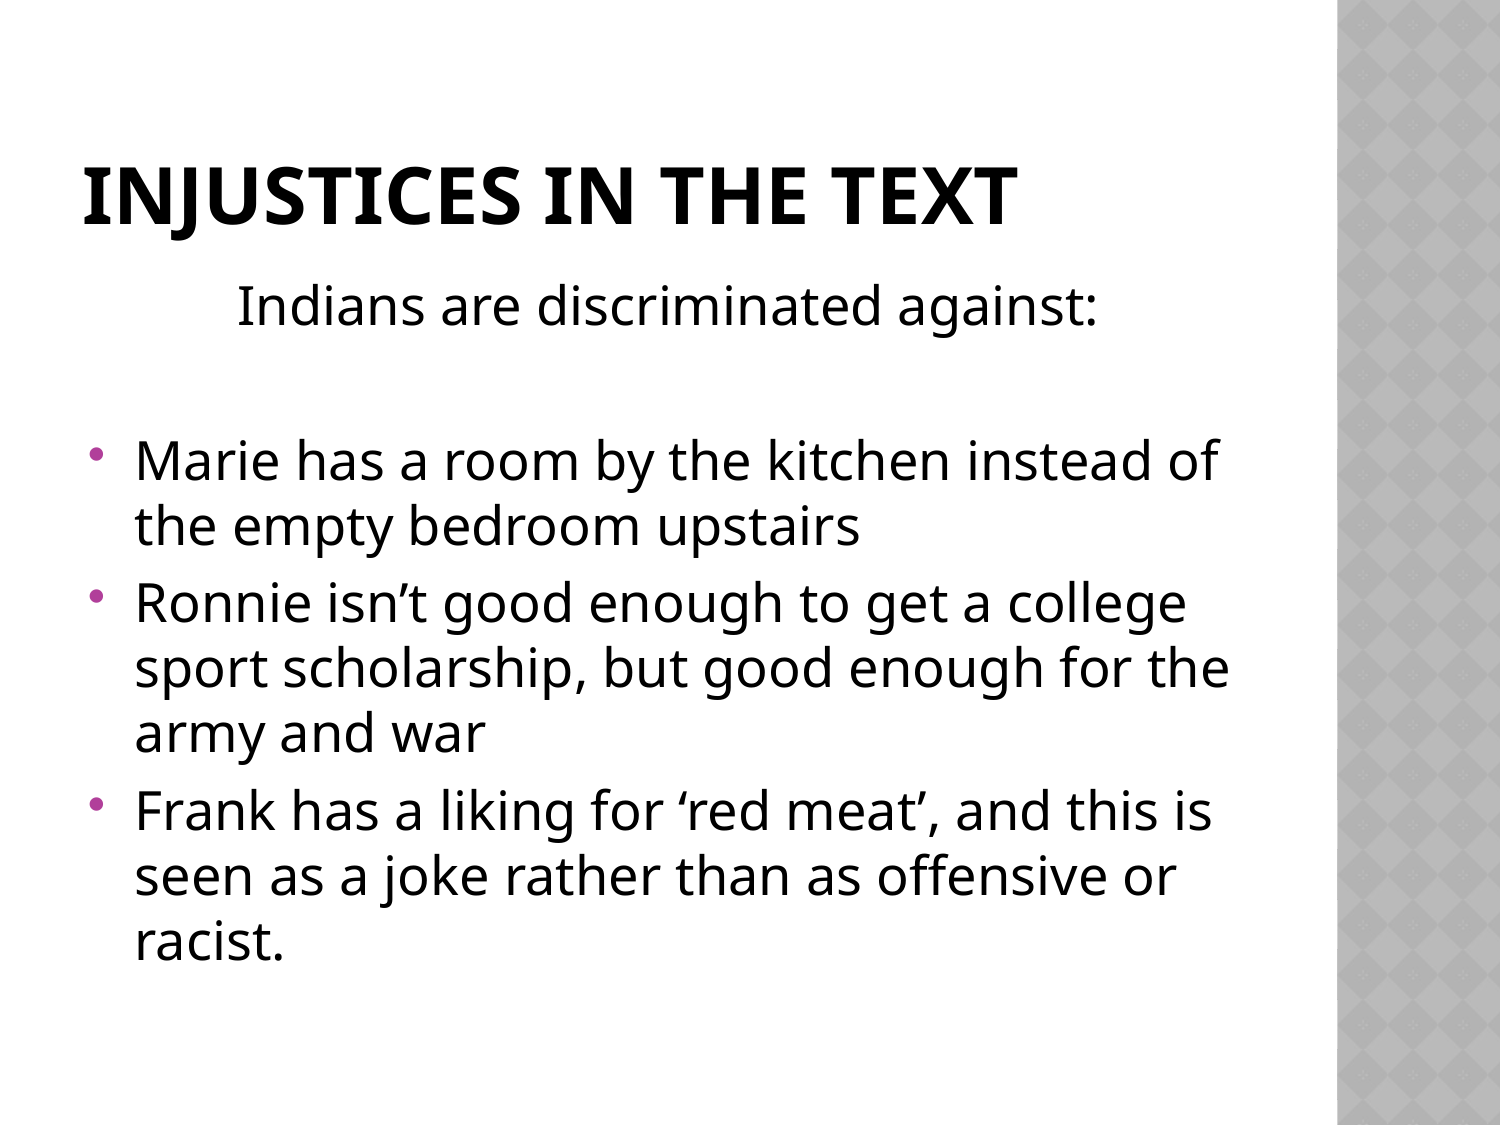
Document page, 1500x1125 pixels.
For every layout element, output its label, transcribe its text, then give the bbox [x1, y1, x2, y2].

title Injustices in the text [75, 52, 1263, 240]
list Indians are discriminated against: Marie has a room by the kitchen instead of the empty bedroom upstairs Ronnie isn’t good enough to get a college sport scholarship, but good enough for the army and war Frank has a liking for ‘red meat’, and this is seen as a joke rather than as offensive or racist. [75, 264, 1263, 1059]
